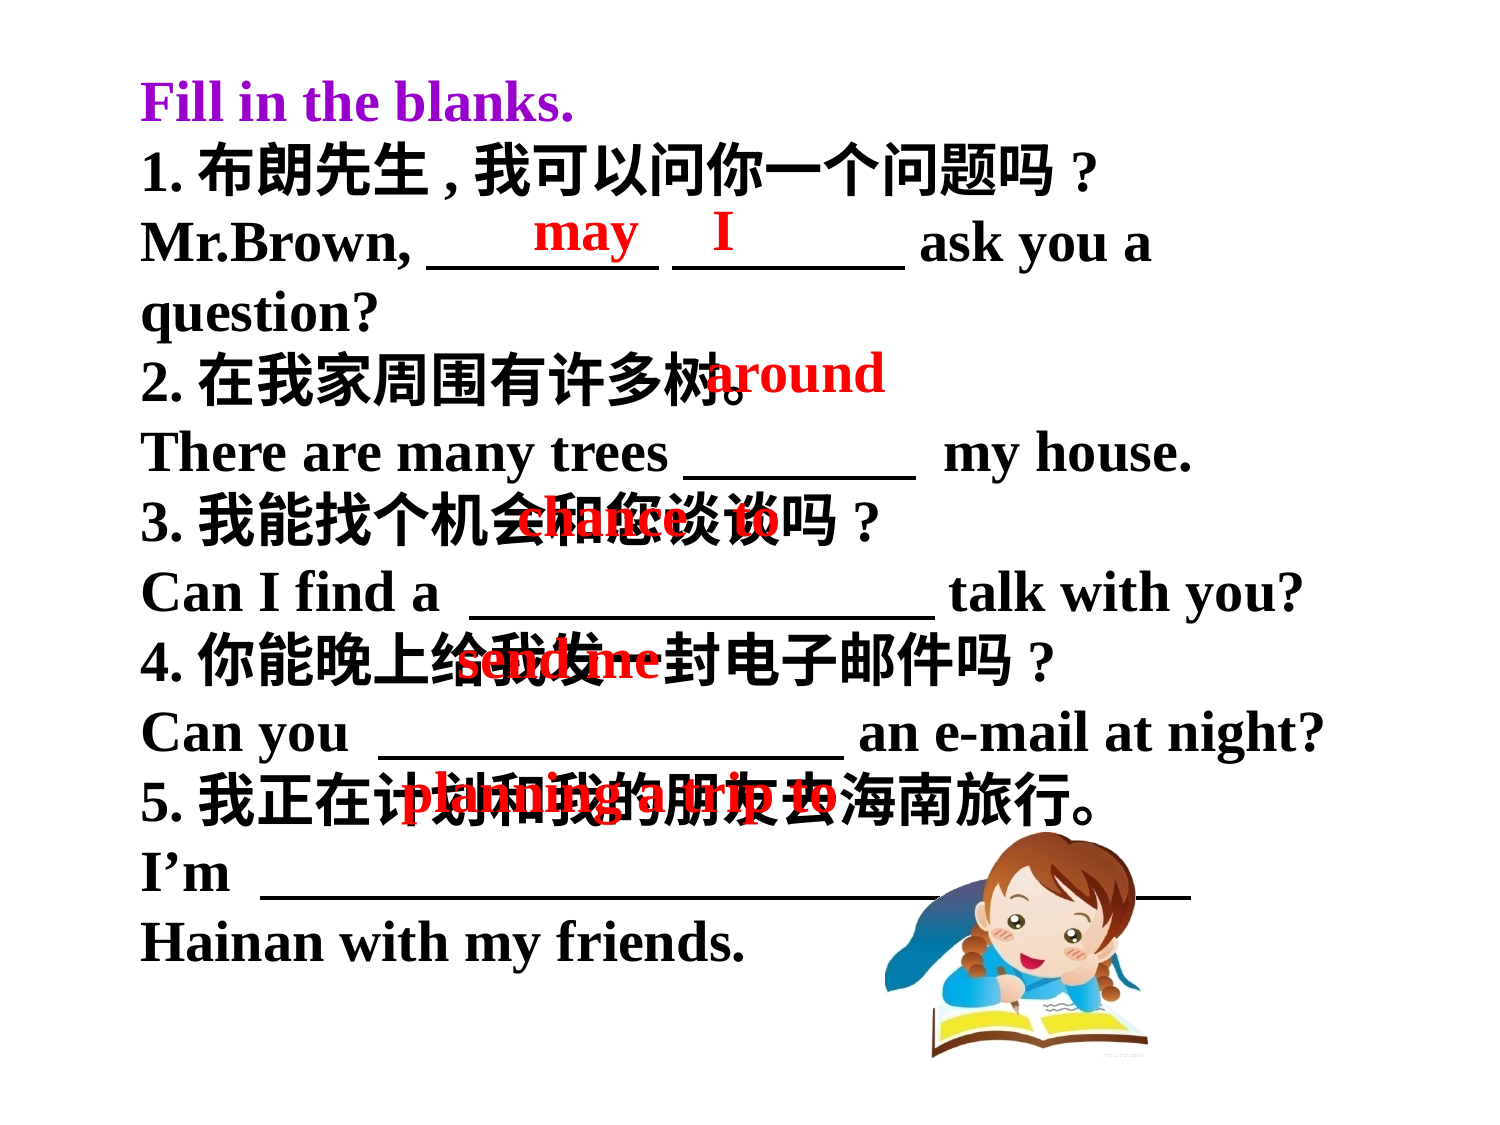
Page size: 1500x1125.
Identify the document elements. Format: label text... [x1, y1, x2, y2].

text_box may I [518, 184, 751, 270]
text_box send me [442, 612, 675, 698]
text_box around [690, 326, 902, 411]
text_box planning a trip to [387, 747, 854, 832]
text_box Fill in the blanks. 1.布朗先生,我可以问你一个问题吗? Mr.Brown, ask you a question? 2.在我家周围有许多树。 There are many trees my house. 3.我能找个机会和您谈谈吗? Can I find a talk with you? 4.你能晚上给我发一封电子邮件吗? Can you an e-mail at night? 5.我正在计划和我的朋友去海南旅行。 I’m Hainan with my friends. [125, 56, 1405, 1051]
text_box chance to [502, 470, 832, 555]
picture [885, 831, 1149, 1058]
